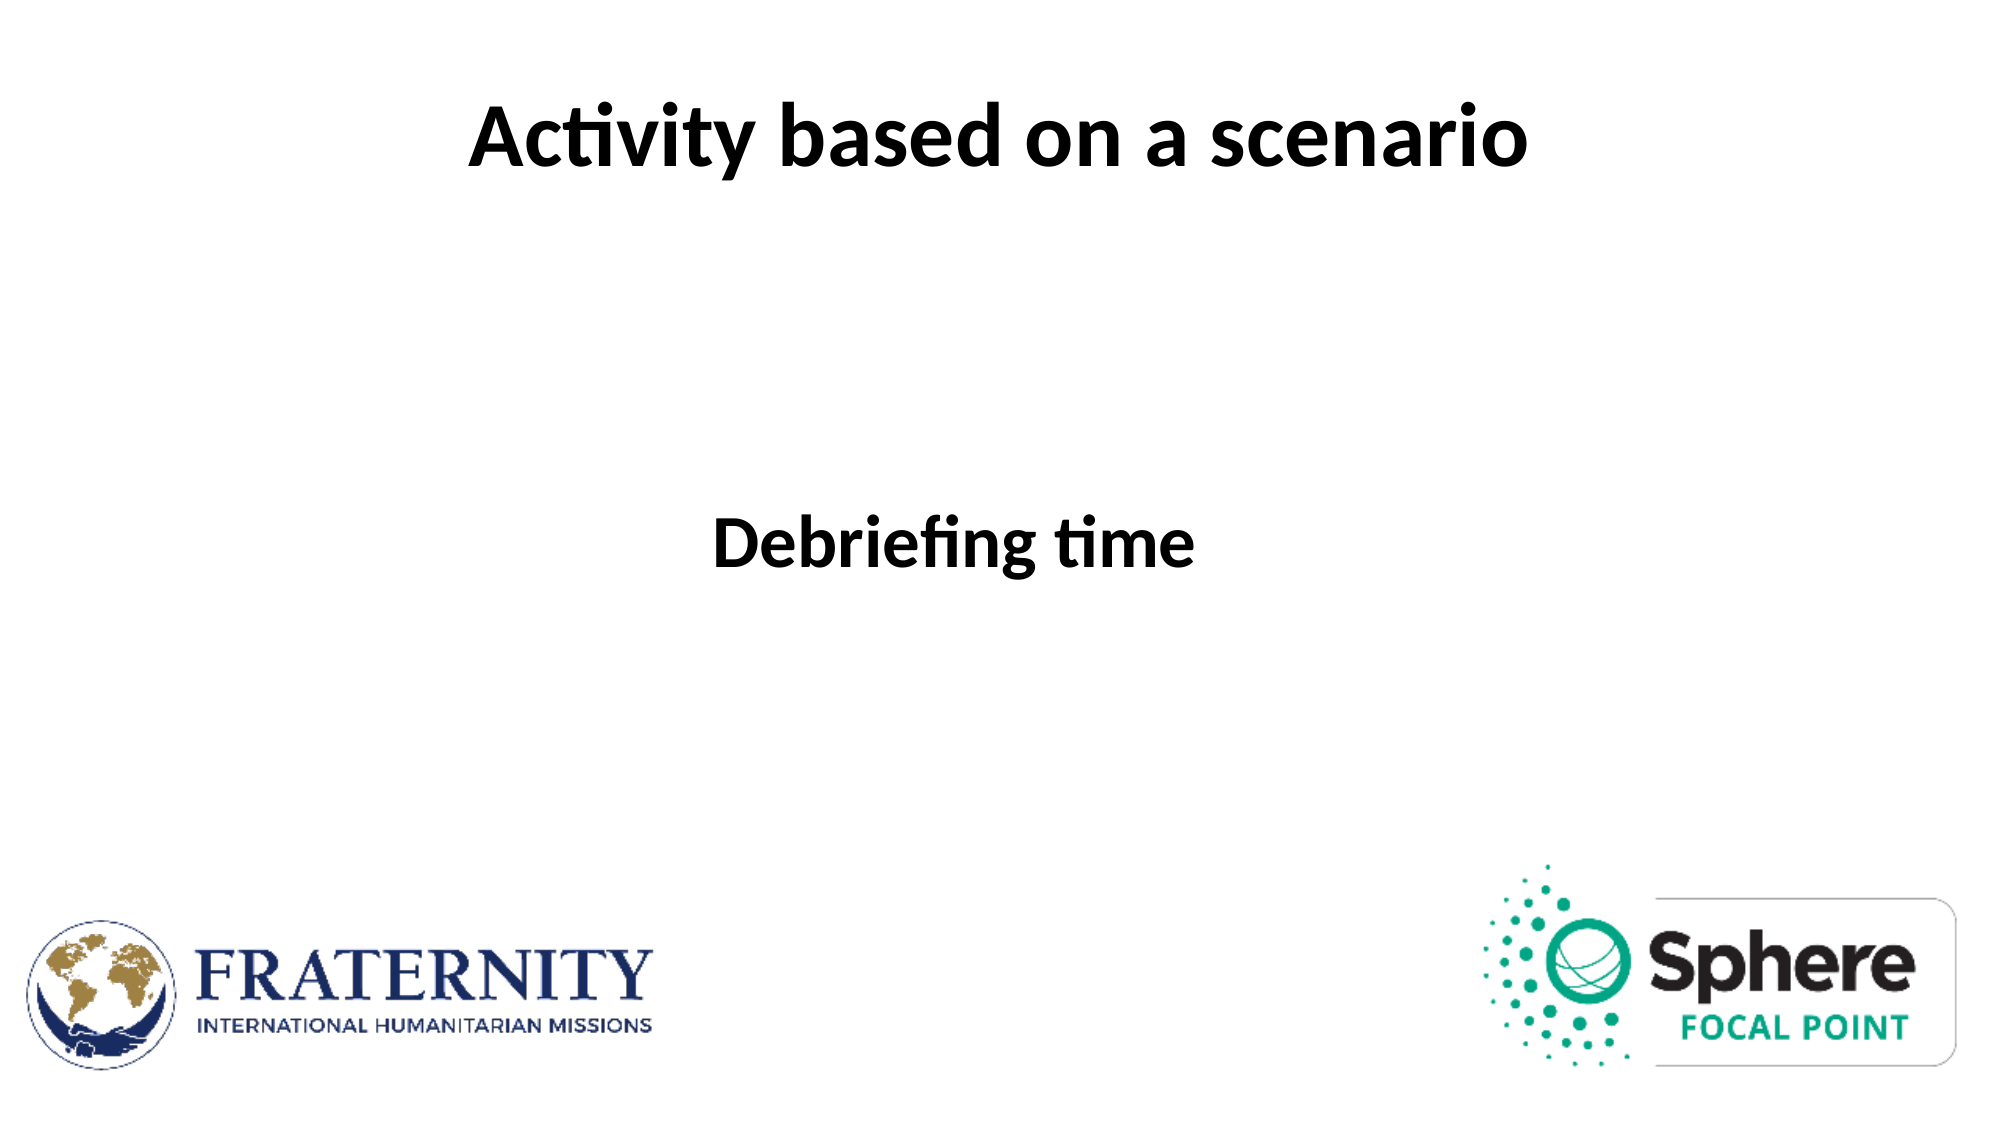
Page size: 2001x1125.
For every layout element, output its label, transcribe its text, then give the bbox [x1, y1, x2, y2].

text_box Debriefing time [409, 485, 1501, 591]
picture [1481, 862, 1961, 1070]
title Activity based on a scenario [137, 27, 1863, 246]
picture [0, 893, 683, 1098]
